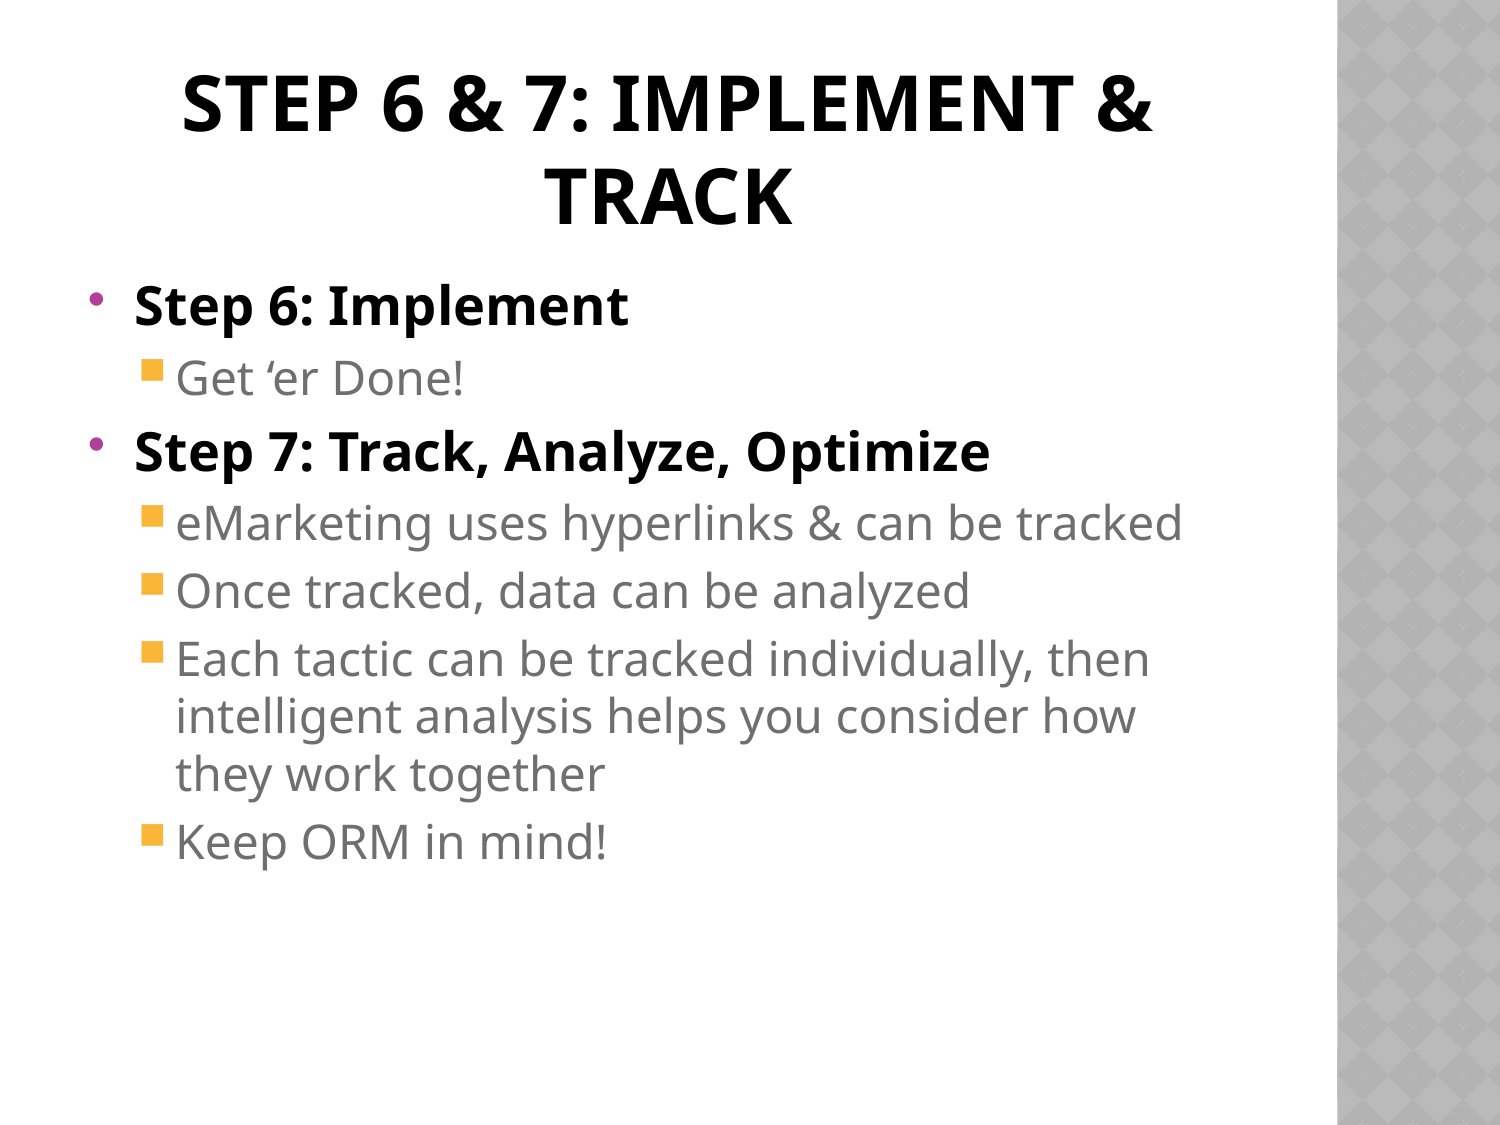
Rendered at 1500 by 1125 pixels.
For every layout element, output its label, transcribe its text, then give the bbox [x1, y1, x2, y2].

title Step 6 & 7: Implement & Track [75, 52, 1263, 240]
list Step 6: Implement Get ‘er Done! Step 7: Track, Analyze, Optimize eMarketing uses hyperlinks & can be tracked Once tracked, data can be analyzed Each tactic can be tracked individually, then intelligent analysis helps you consider how they work together Keep ORM in mind! [75, 264, 1263, 1059]
